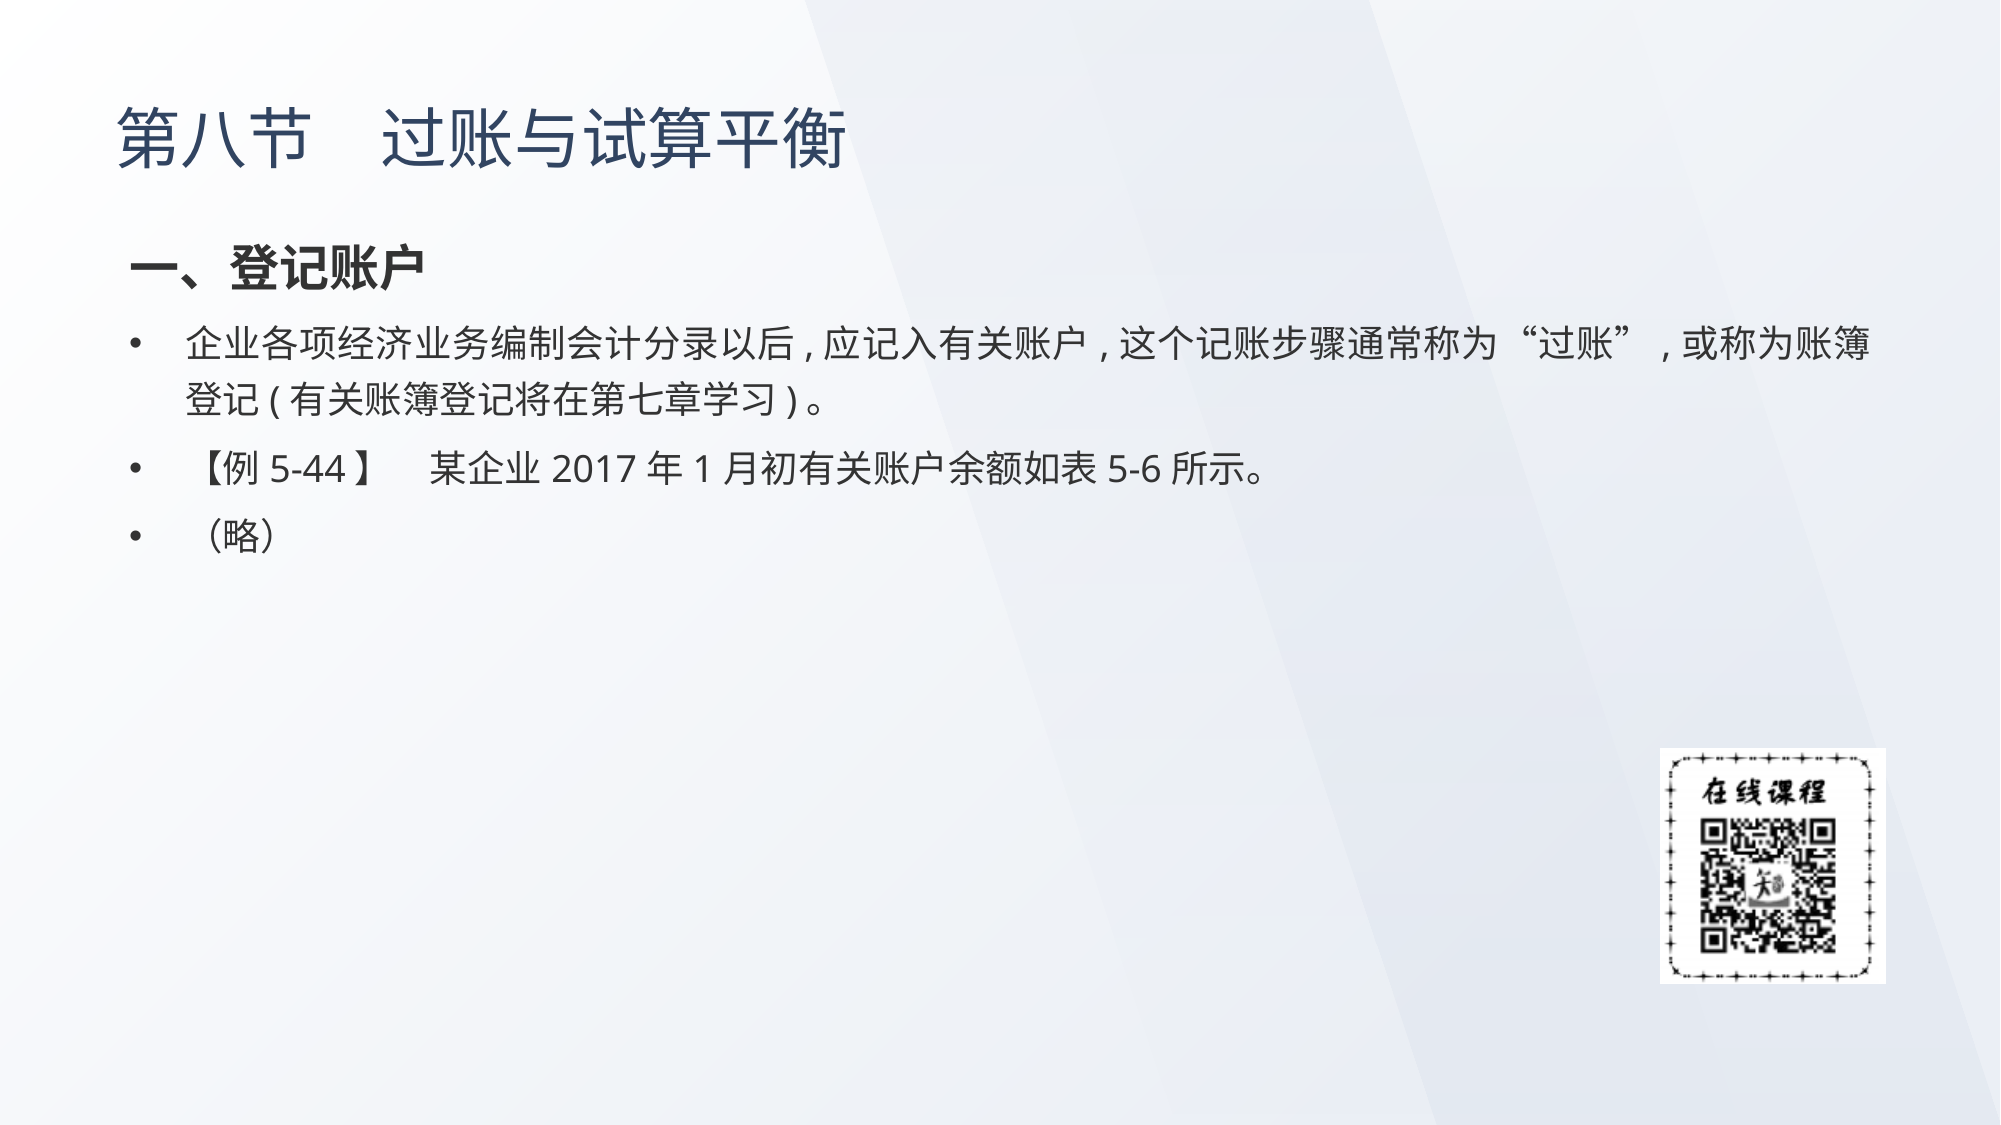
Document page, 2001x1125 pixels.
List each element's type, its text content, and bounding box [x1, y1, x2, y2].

text_box 一、登记账户 企业各项经济业务编制会计分录以后,应记入有关账户,这个记账步骤通常称为“过账”,或称为账簿登记(有关账簿登记将在第七章学习)。 【例5-44】 某企业2017年1月初有关账户余额如表5-6所示。 （略） [114, 213, 1886, 1013]
picture [1660, 748, 1886, 984]
title 第八节 过账与试算平衡 [114, 59, 1886, 178]
